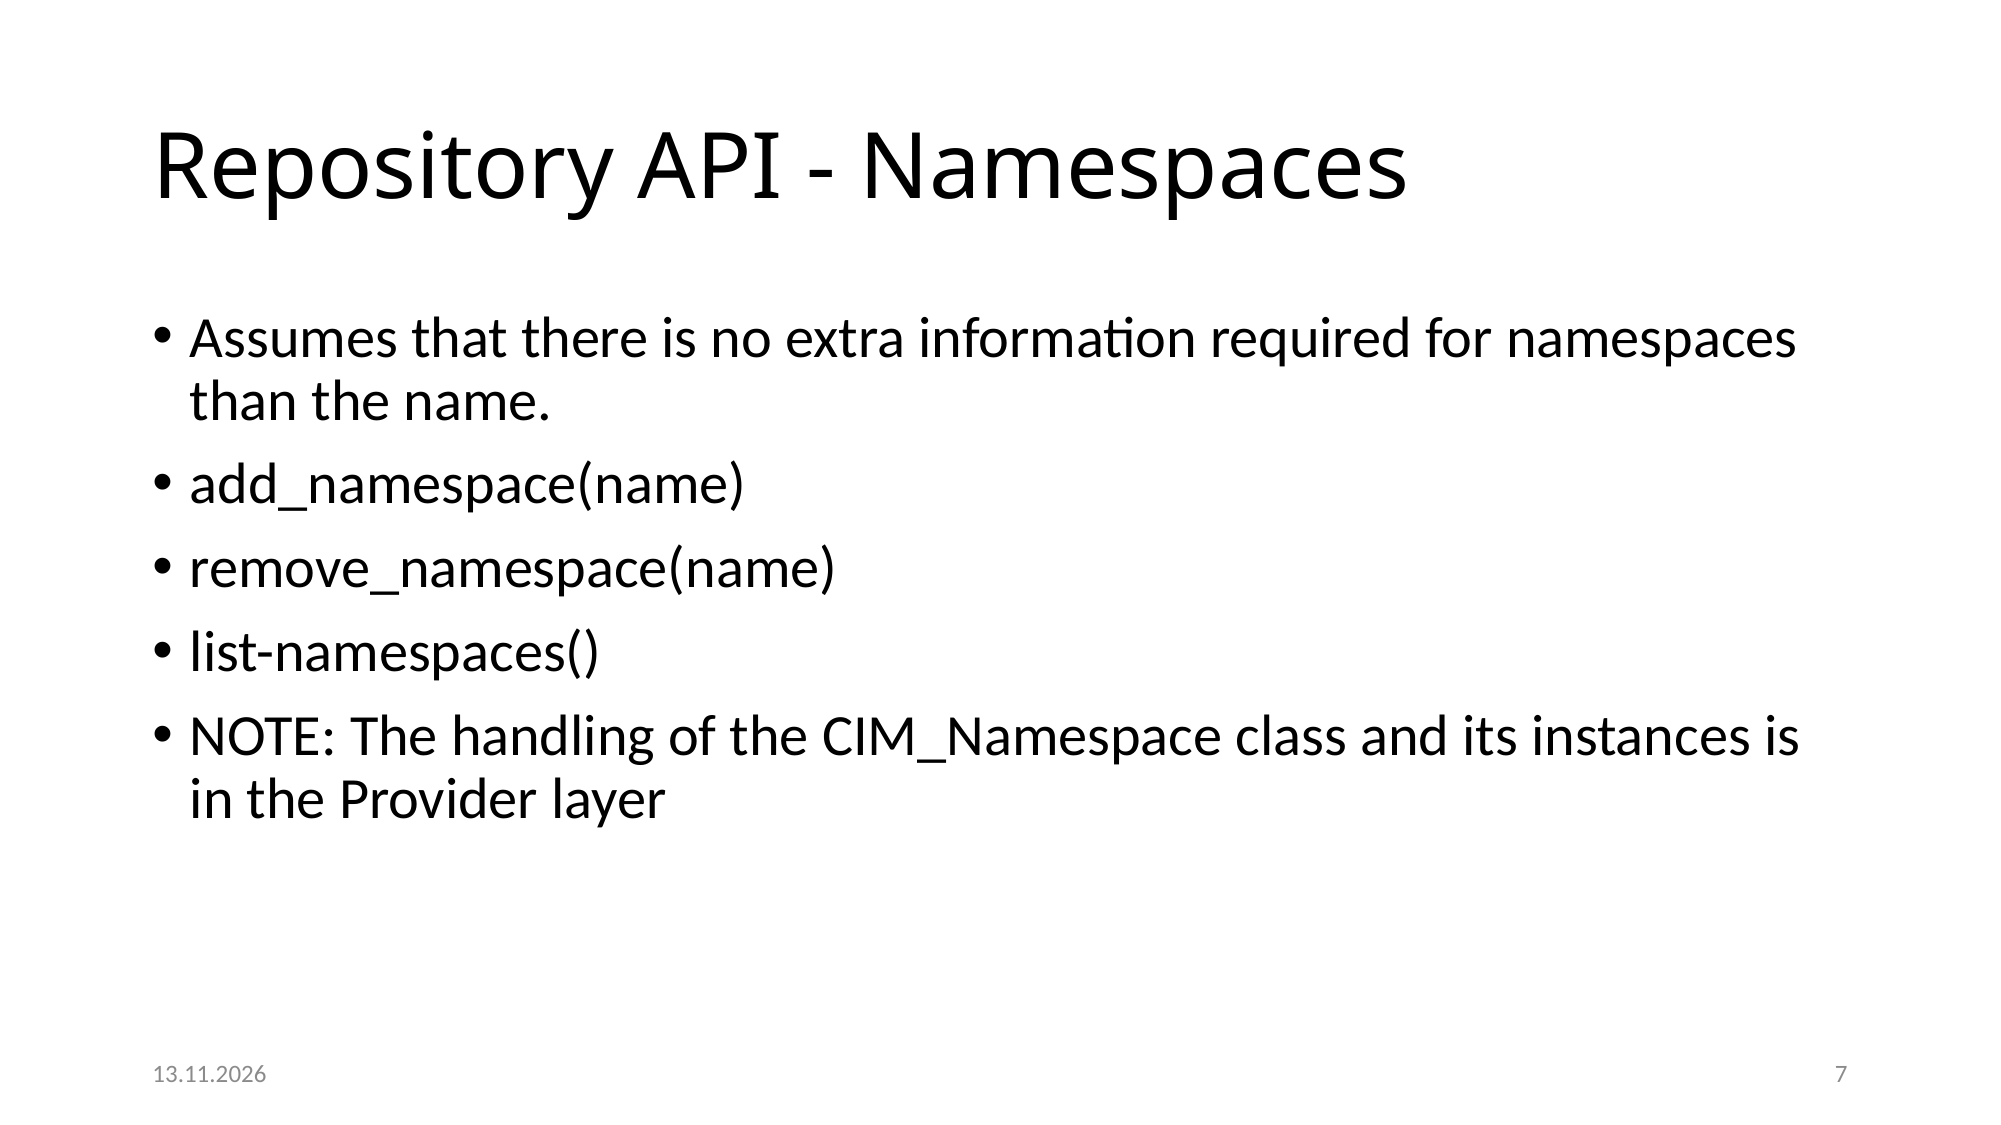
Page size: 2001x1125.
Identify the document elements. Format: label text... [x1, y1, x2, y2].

slide_number 7 [1412, 1042, 1863, 1103]
title Repository API - Namespaces [137, 59, 1863, 278]
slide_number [137, 1042, 588, 1103]
list Assumes that there is no extra information required for namespaces than the name. add_namespace(name) remove_namespace(name) list-namespaces() NOTE: The handling of the CIM_Namespace class and its instances is in the Provider layer [137, 299, 1863, 1014]
